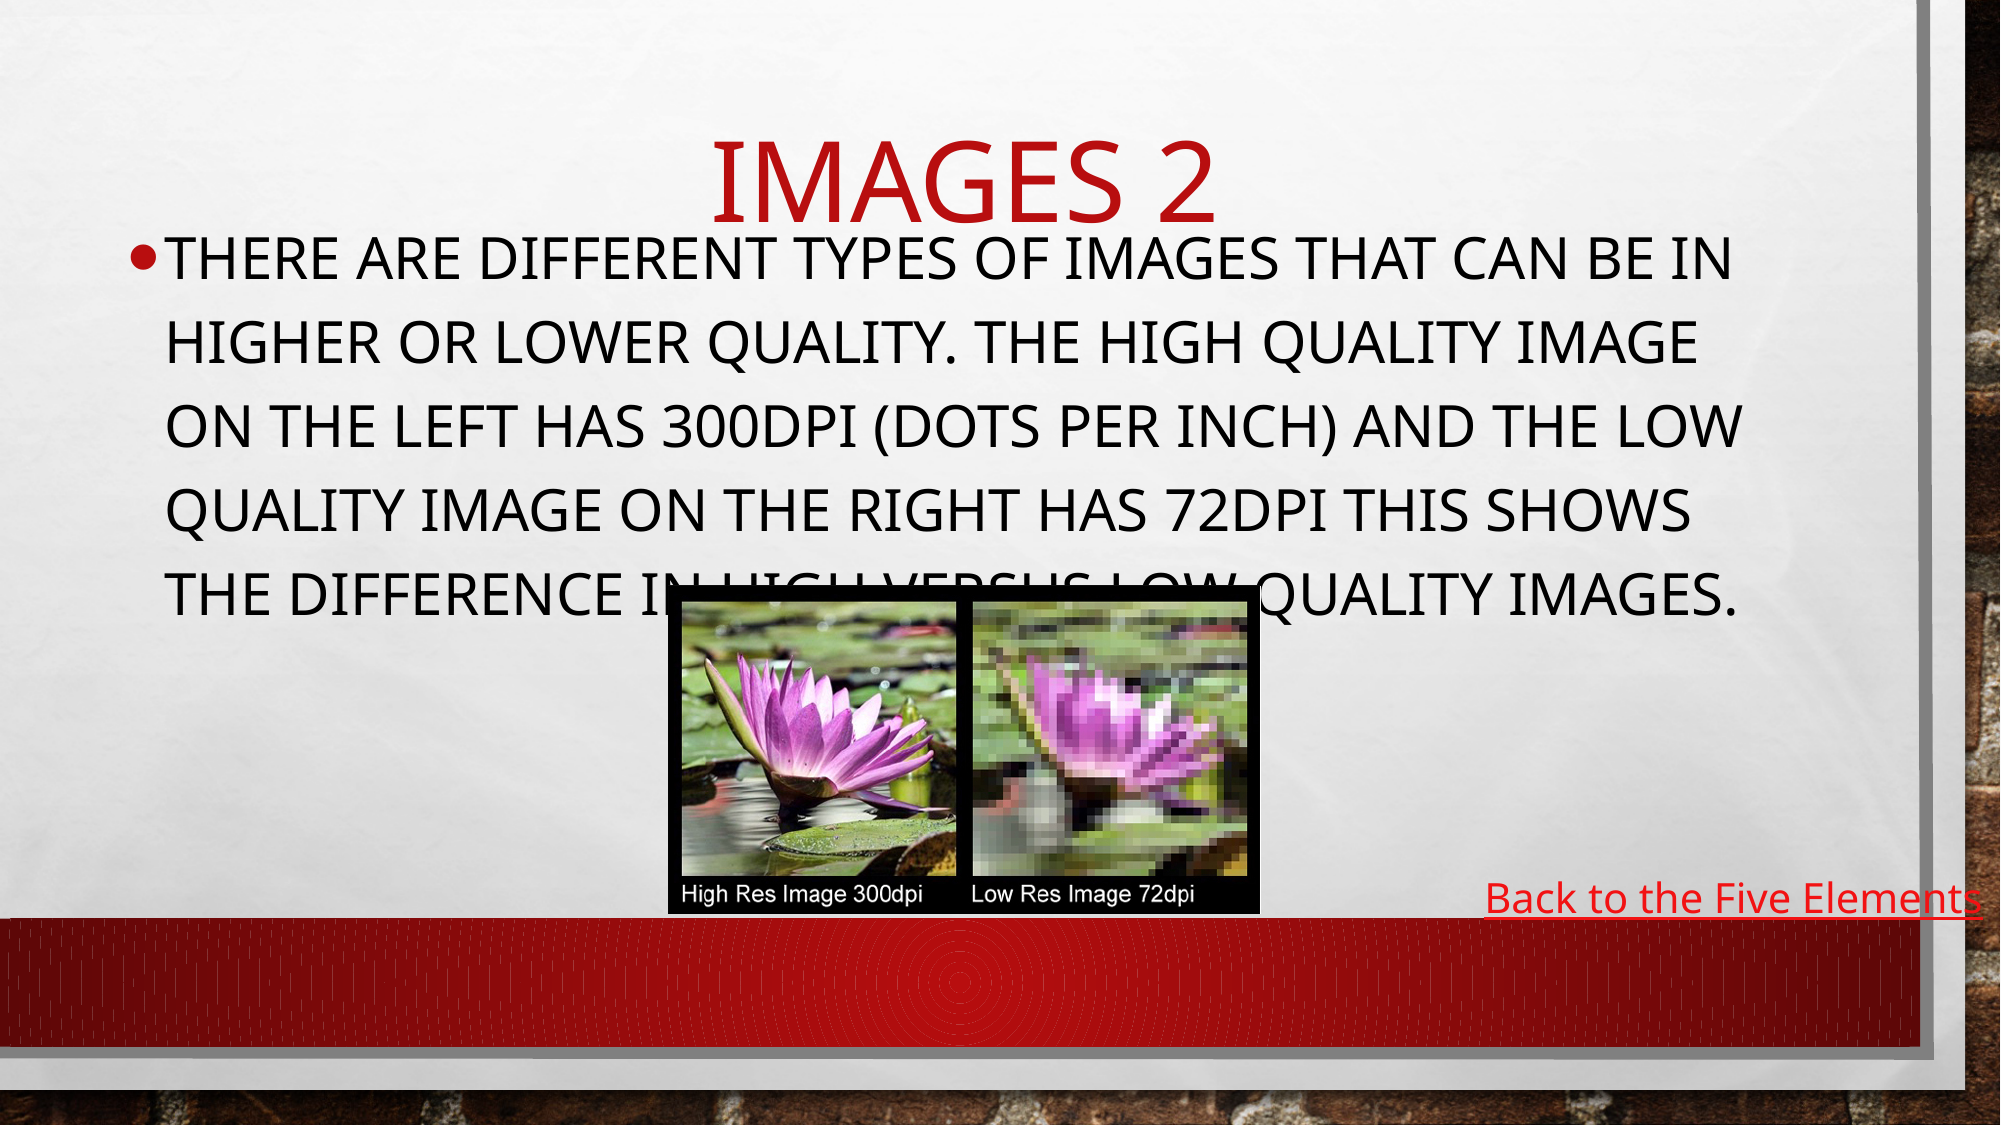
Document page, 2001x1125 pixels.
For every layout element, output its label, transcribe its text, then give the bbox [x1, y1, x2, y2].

text_box Back to the Five Elements [1469, 864, 2000, 937]
picture [0, 937, 2000, 1125]
title Images 2 [112, 91, 1818, 185]
picture [1966, 0, 2000, 864]
list There are different types of images that can be in higher or lower quality. The High quality image on the left has 300dpi (dots per inch) and the low quality image on the right has 72dpi this shows the difference in high versus low quality images. [112, 185, 1818, 729]
picture [668, 585, 1262, 914]
